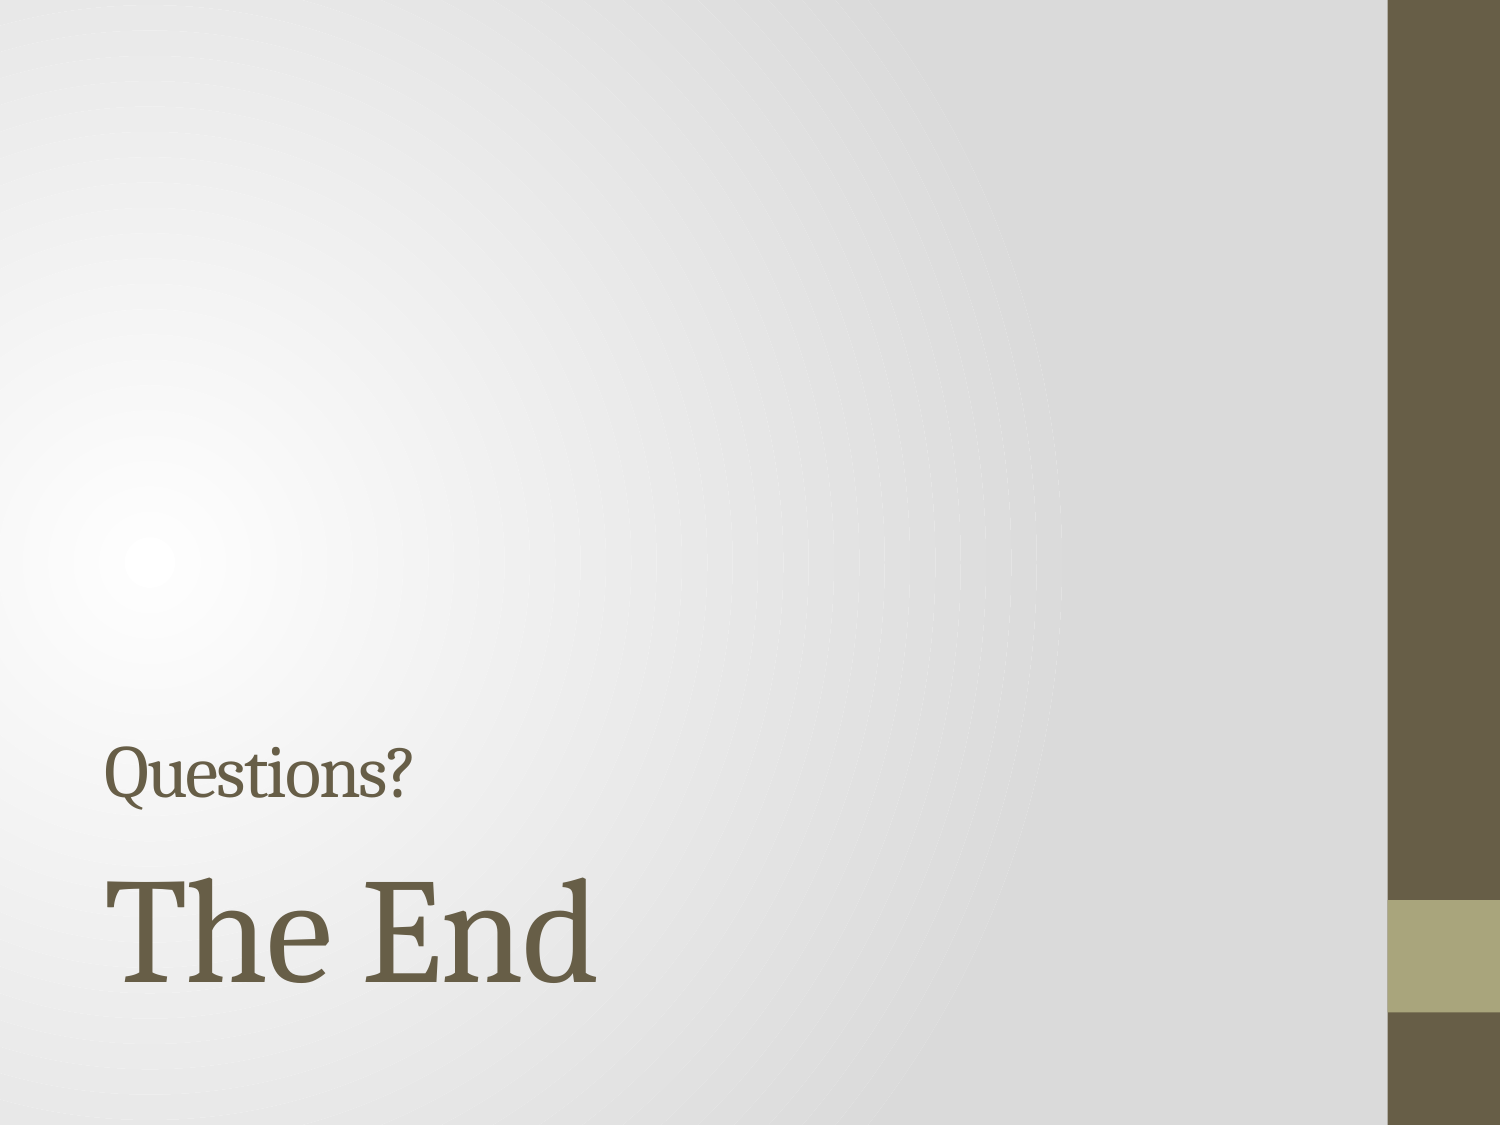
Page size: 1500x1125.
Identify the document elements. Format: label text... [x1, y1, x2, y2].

text_box Questions? [89, 673, 1340, 862]
title The End [89, 862, 1340, 1017]
